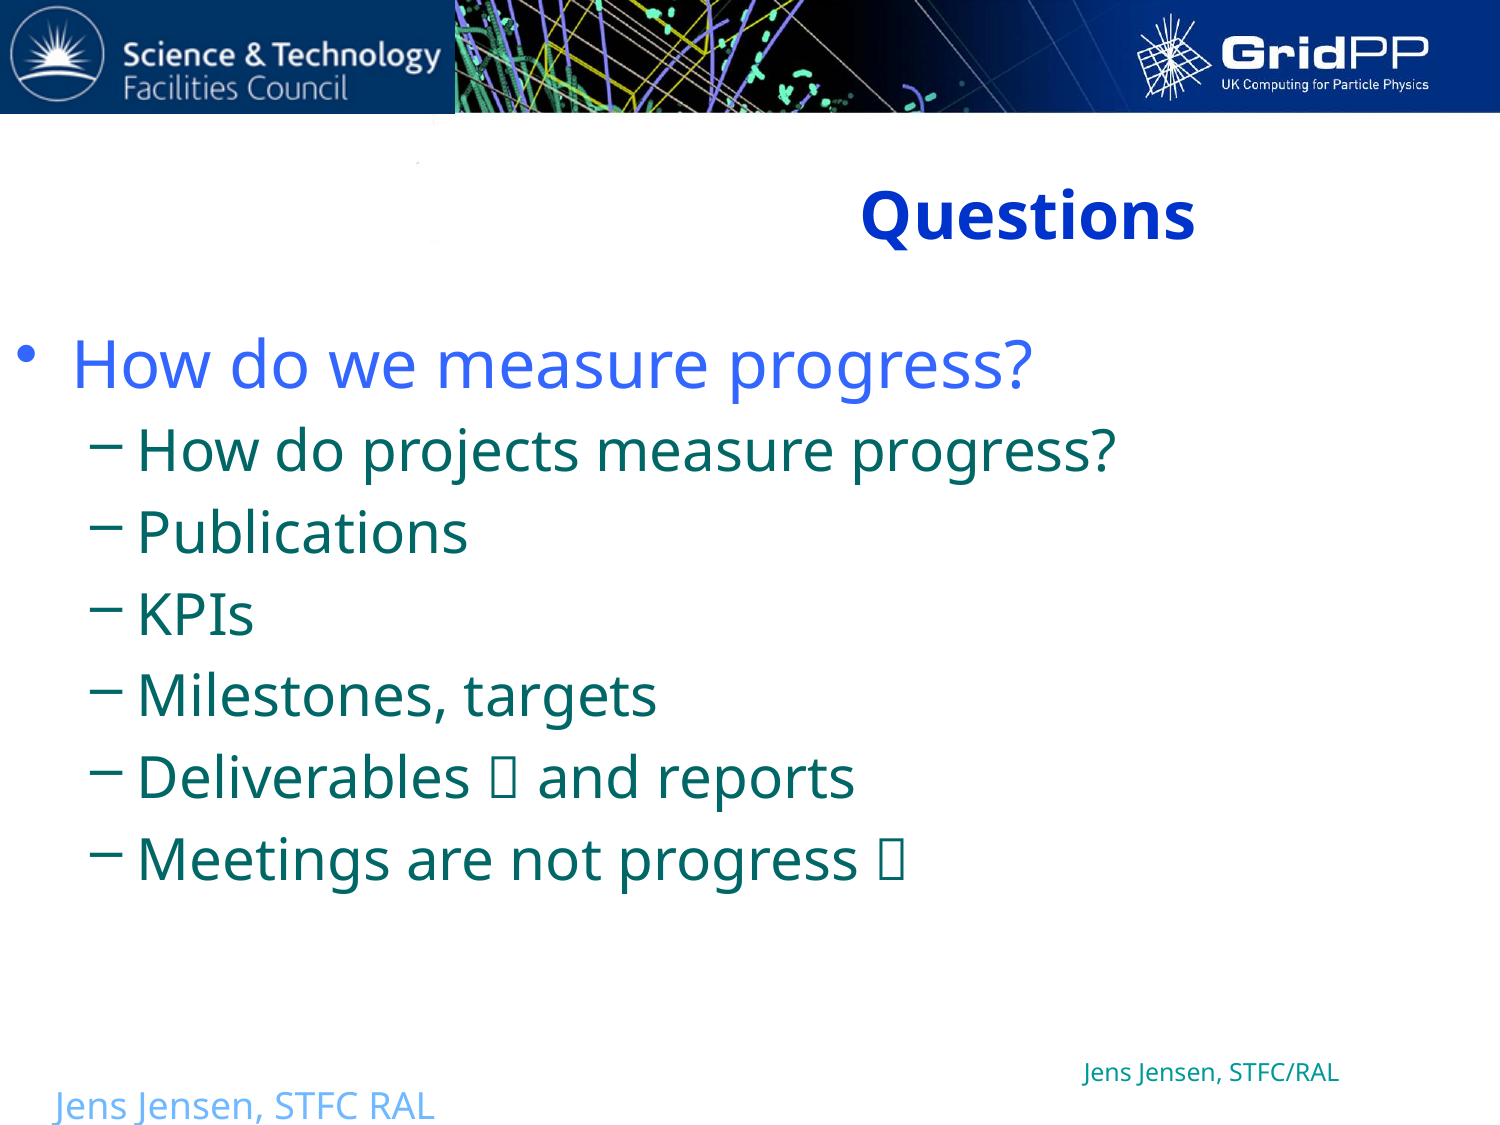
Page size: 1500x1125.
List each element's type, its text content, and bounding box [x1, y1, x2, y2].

list How do we measure progress? How do projects measure progress? Publications KPIs Milestones, targets Deliverables  and reports Meetings are not progress  [0, 314, 1500, 1036]
picture [0, 1036, 1500, 1125]
title Questions [584, 125, 1473, 301]
picture [0, 0, 1500, 314]
